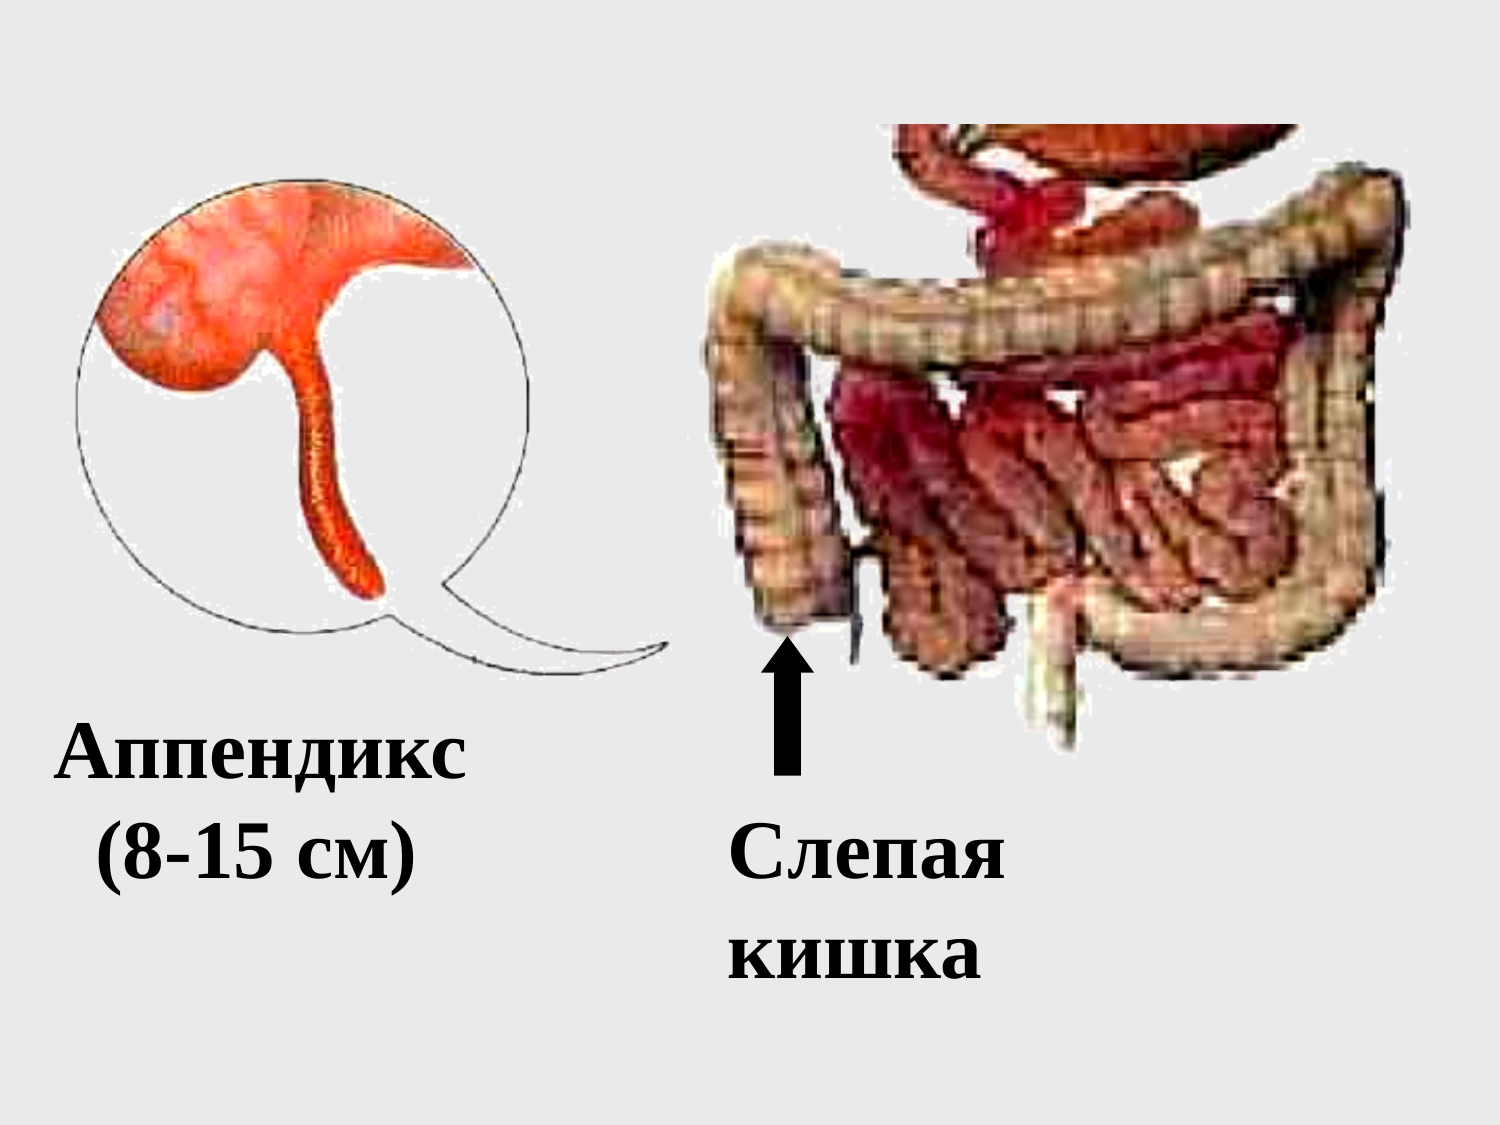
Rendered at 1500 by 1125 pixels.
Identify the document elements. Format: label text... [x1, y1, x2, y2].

picture [62, 124, 1426, 770]
text_box Слепая кишка [712, 787, 1042, 1003]
text_box Аппендикс (8-15 см) [38, 687, 483, 903]
